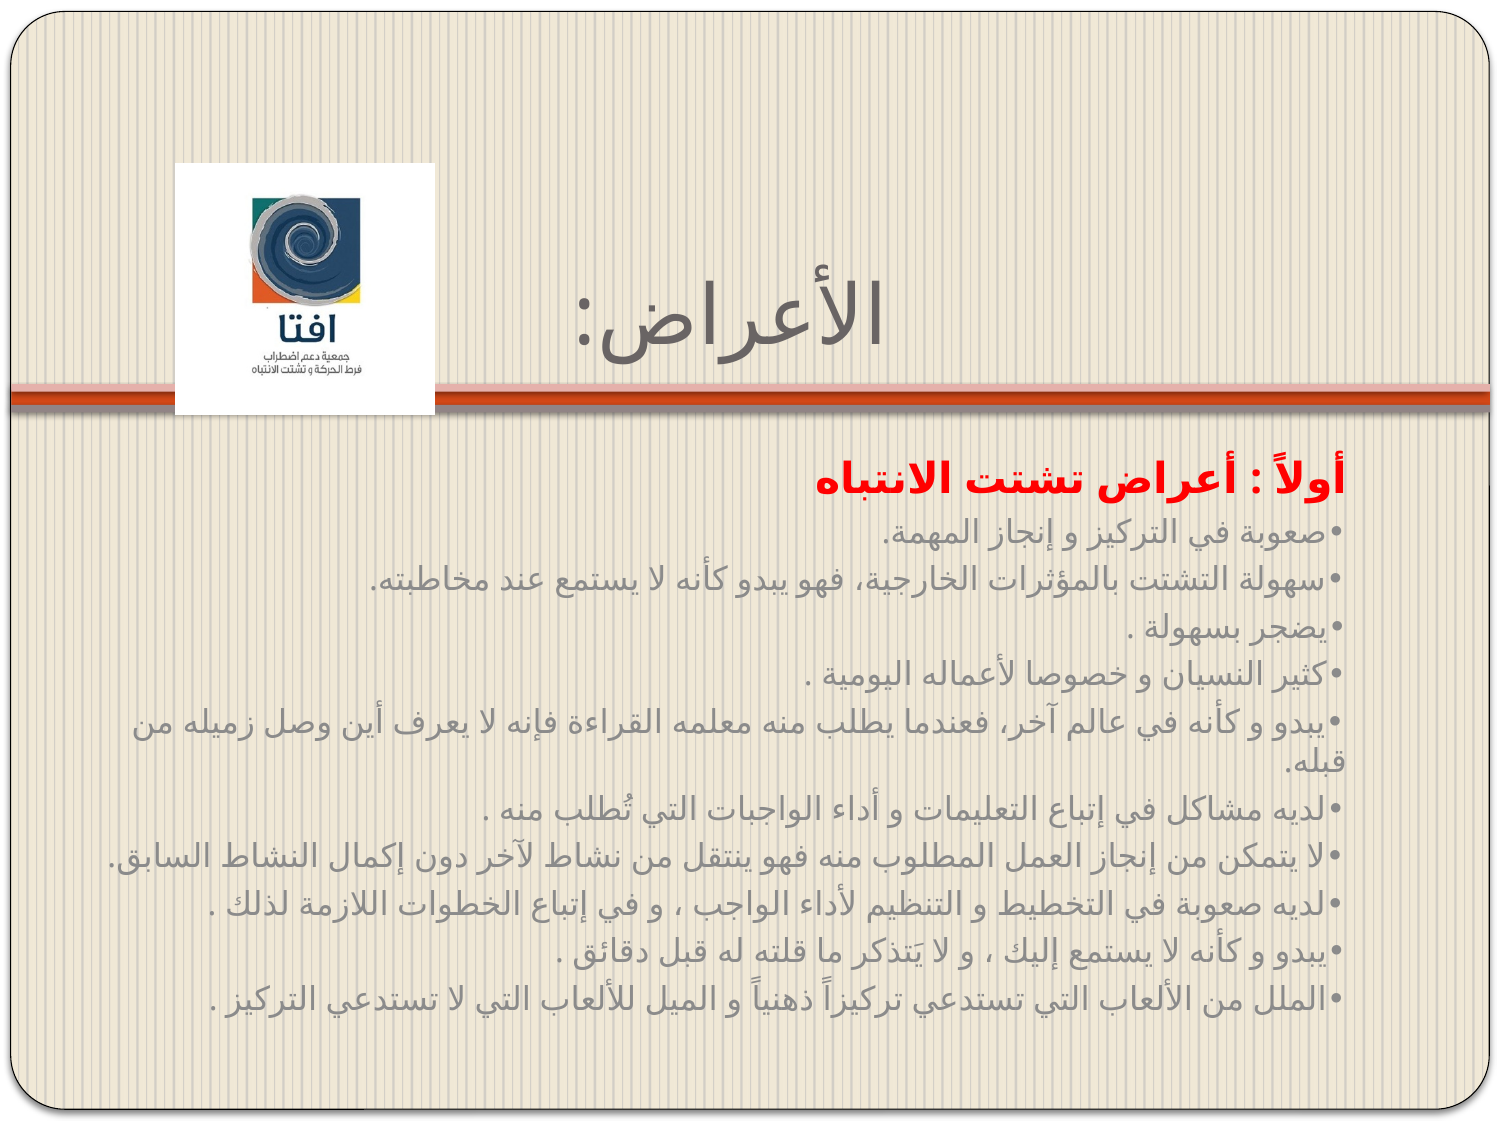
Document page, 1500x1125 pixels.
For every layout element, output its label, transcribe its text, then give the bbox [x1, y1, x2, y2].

title الأعراض: [82, 152, 1357, 376]
list أولاً : أعراض تشتت الانتباه •صعوبة في التركيز و إنجاز المهمة. •سهولة التشتت بالمؤثرات الخارجية، فهو يبدو كأنه لا يستمع عند مخاطبته. •يضجر بسهولة . •كثير النسيان و خصوصا لأعماله اليومية . •يبدو و كأنه في عالم آخر، فعندما يطلب منه معلمه القراءة فإنه لا يعرف أين وصل زميله من قبله. •لديه مشاكل في إتباع التعليمات و أداء الواجبات التي تُطلب منه . •لا يتمكن من إنجاز العمل المطلوب منه فهو ينتقل من نشاط لآخر دون إكمال النشاط السابق. •لديه صعوبة في التخطيط و التنظيم لأداء الواجب ، و في إتباع الخطوات اللازمة لذلك . •يبدو و كأنه لا يستمع إليك ، و لا يَتذكر ما قلته له قبل دقائق . •الملل من الألعاب التي تستدعي تركيزاً ذهنياً و الميل للألعاب التي لا تستدعي التركيز . [86, 443, 1362, 1032]
picture [175, 163, 435, 416]
